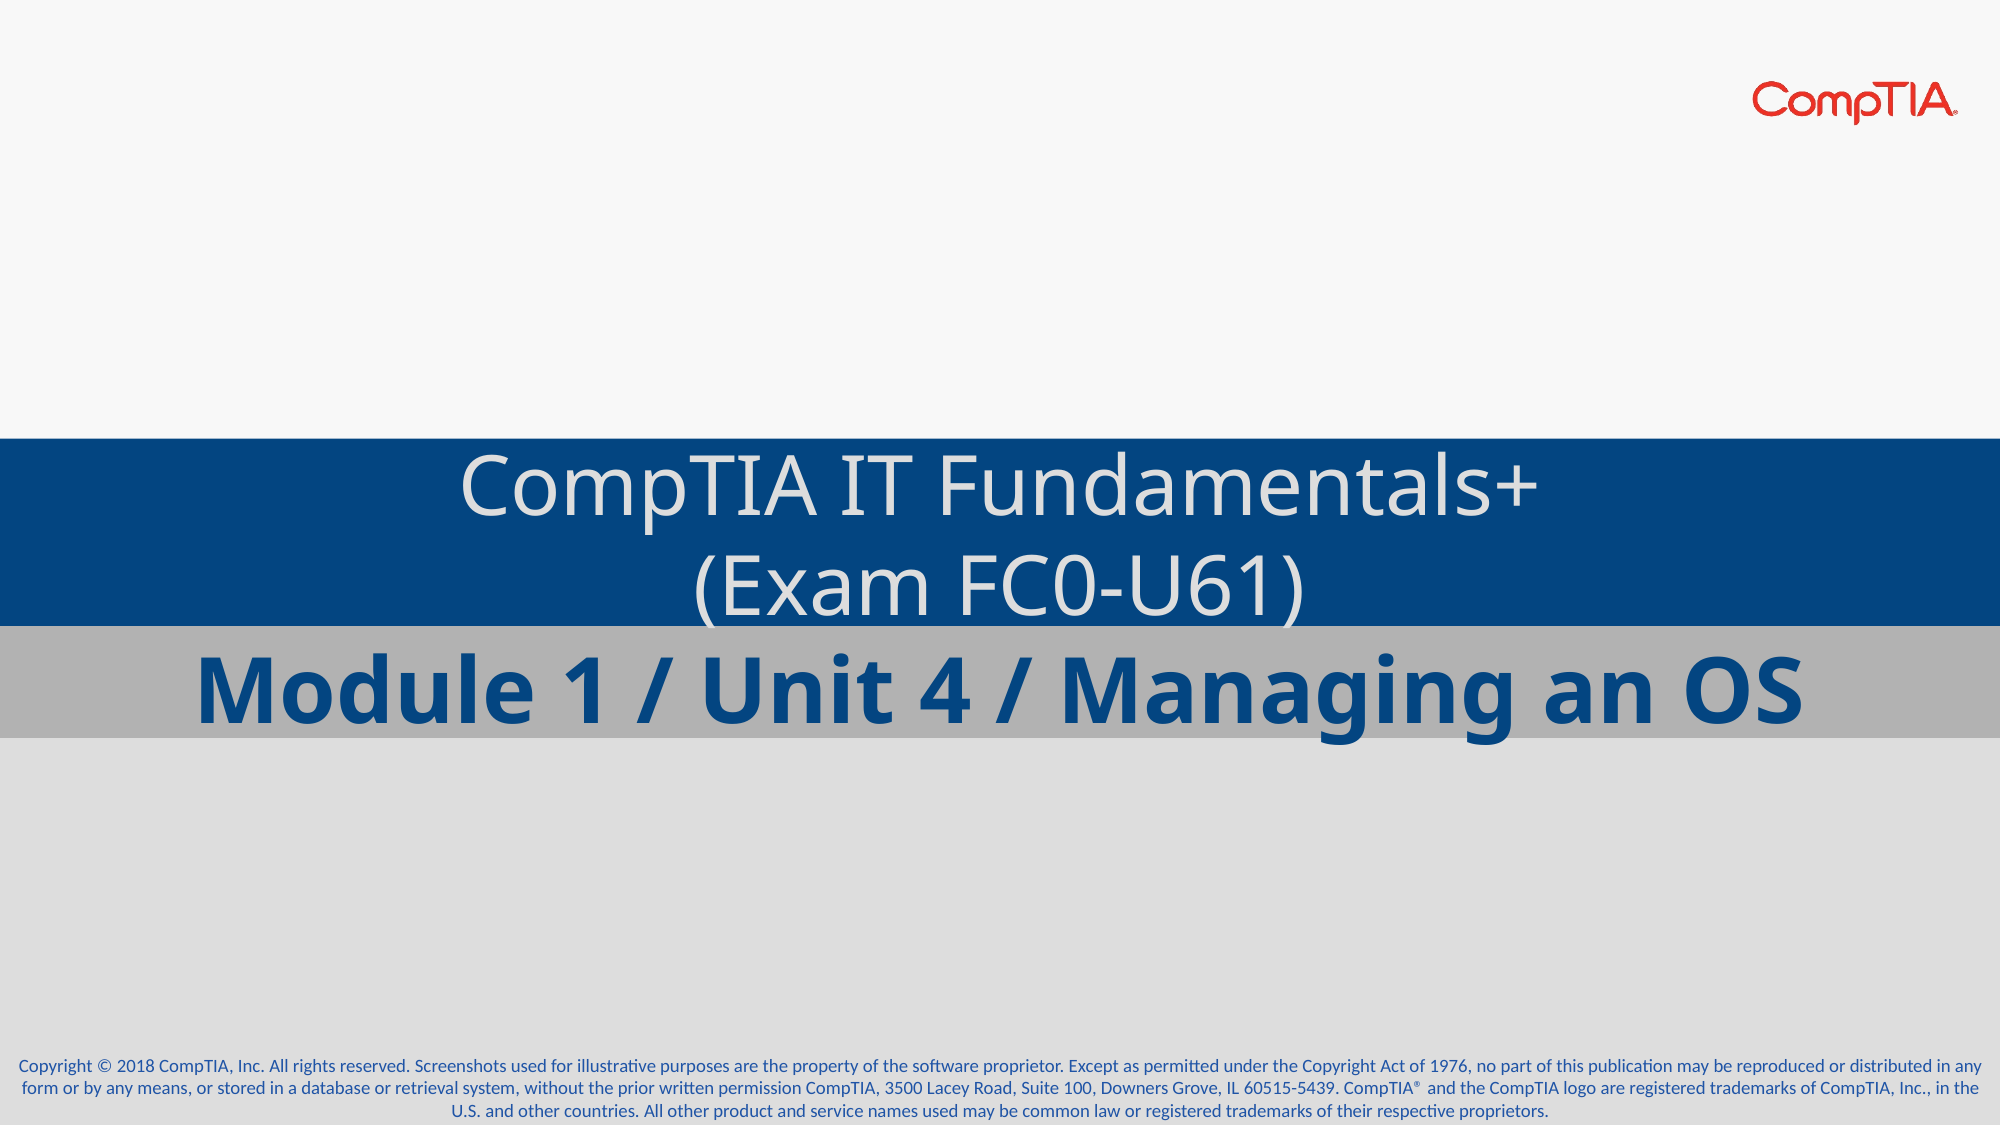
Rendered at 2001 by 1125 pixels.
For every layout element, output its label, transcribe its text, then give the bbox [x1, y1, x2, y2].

subtitle Module 1 / Unit 4 / Managing an OS [0, 626, 2000, 738]
title CompTIA IT Fundamentals+ (Exam FC0‑U61) [0, 438, 2000, 626]
picture [1738, 36, 1972, 167]
